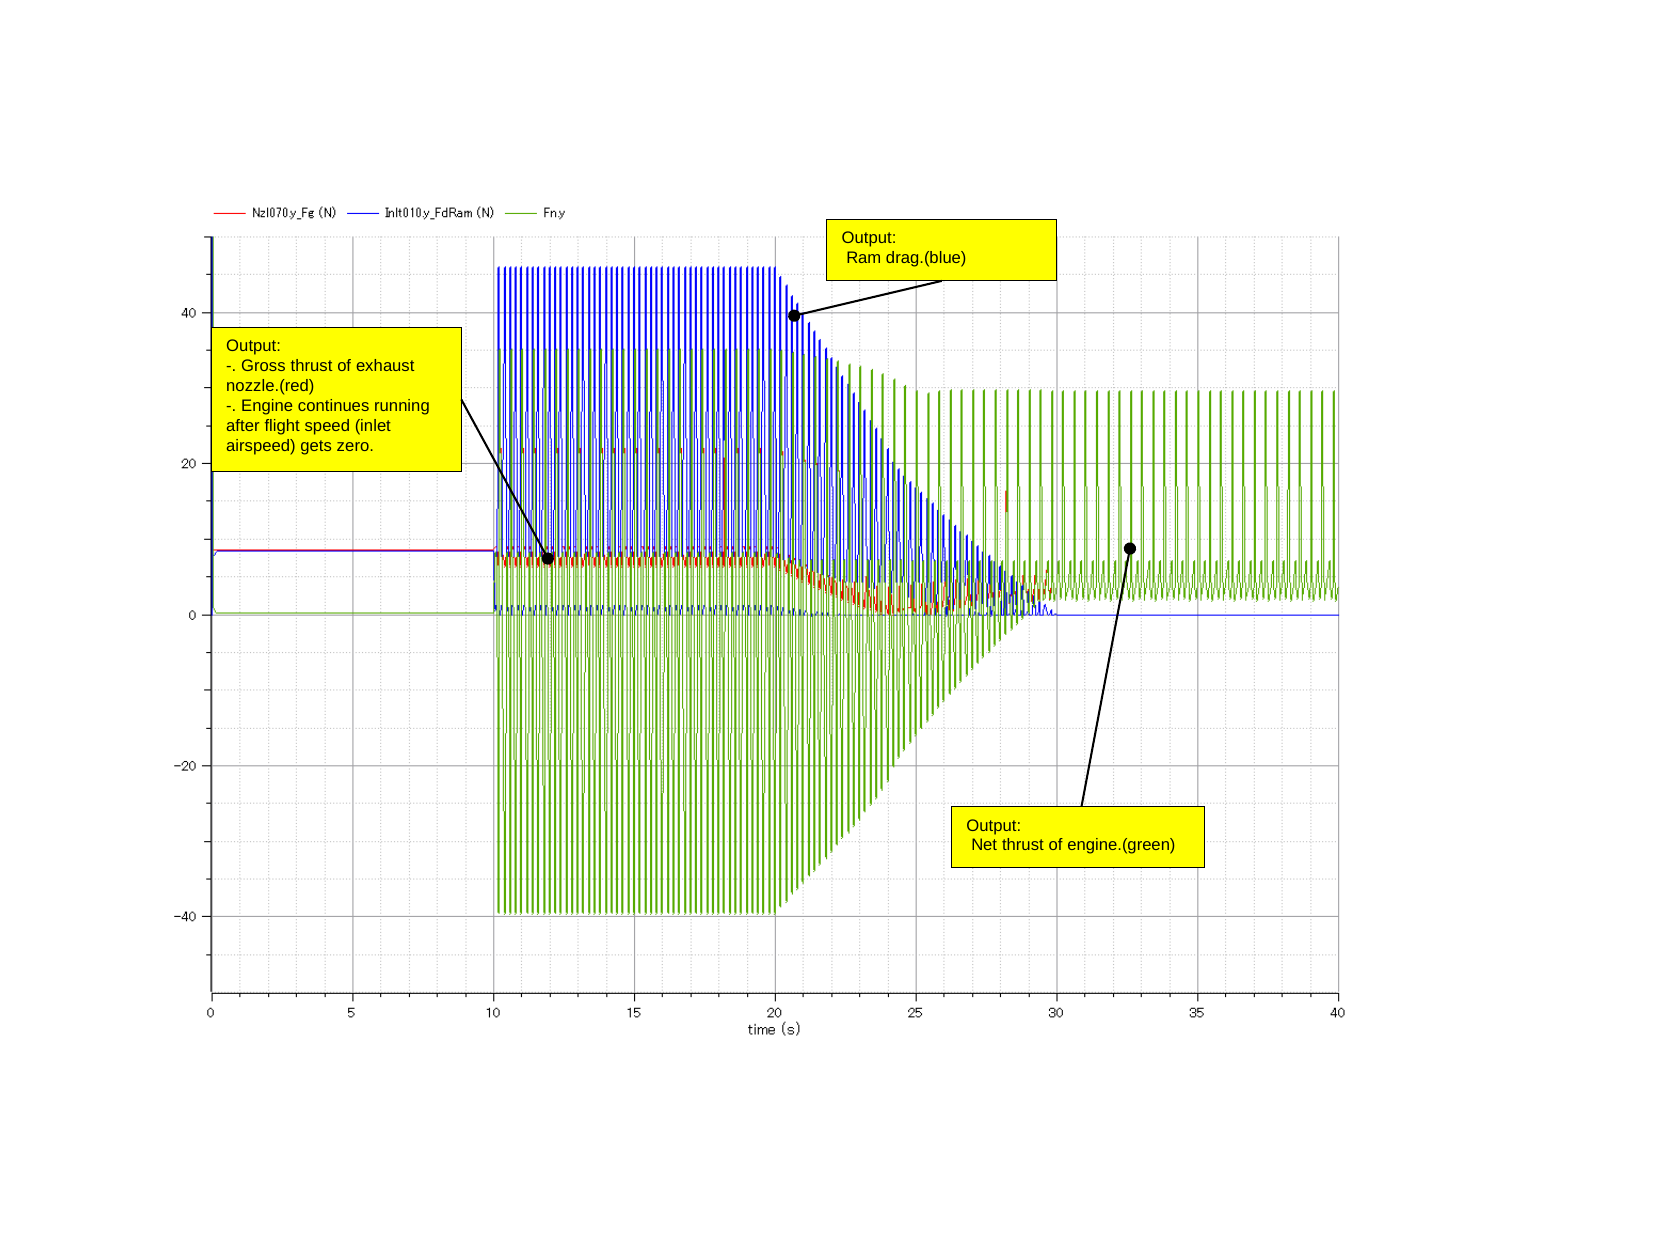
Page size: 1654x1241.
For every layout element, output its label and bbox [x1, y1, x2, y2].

text_box [1081, 548, 1131, 808]
text_box [793, 280, 942, 316]
picture [169, 198, 1352, 1042]
text_box [461, 399, 549, 559]
